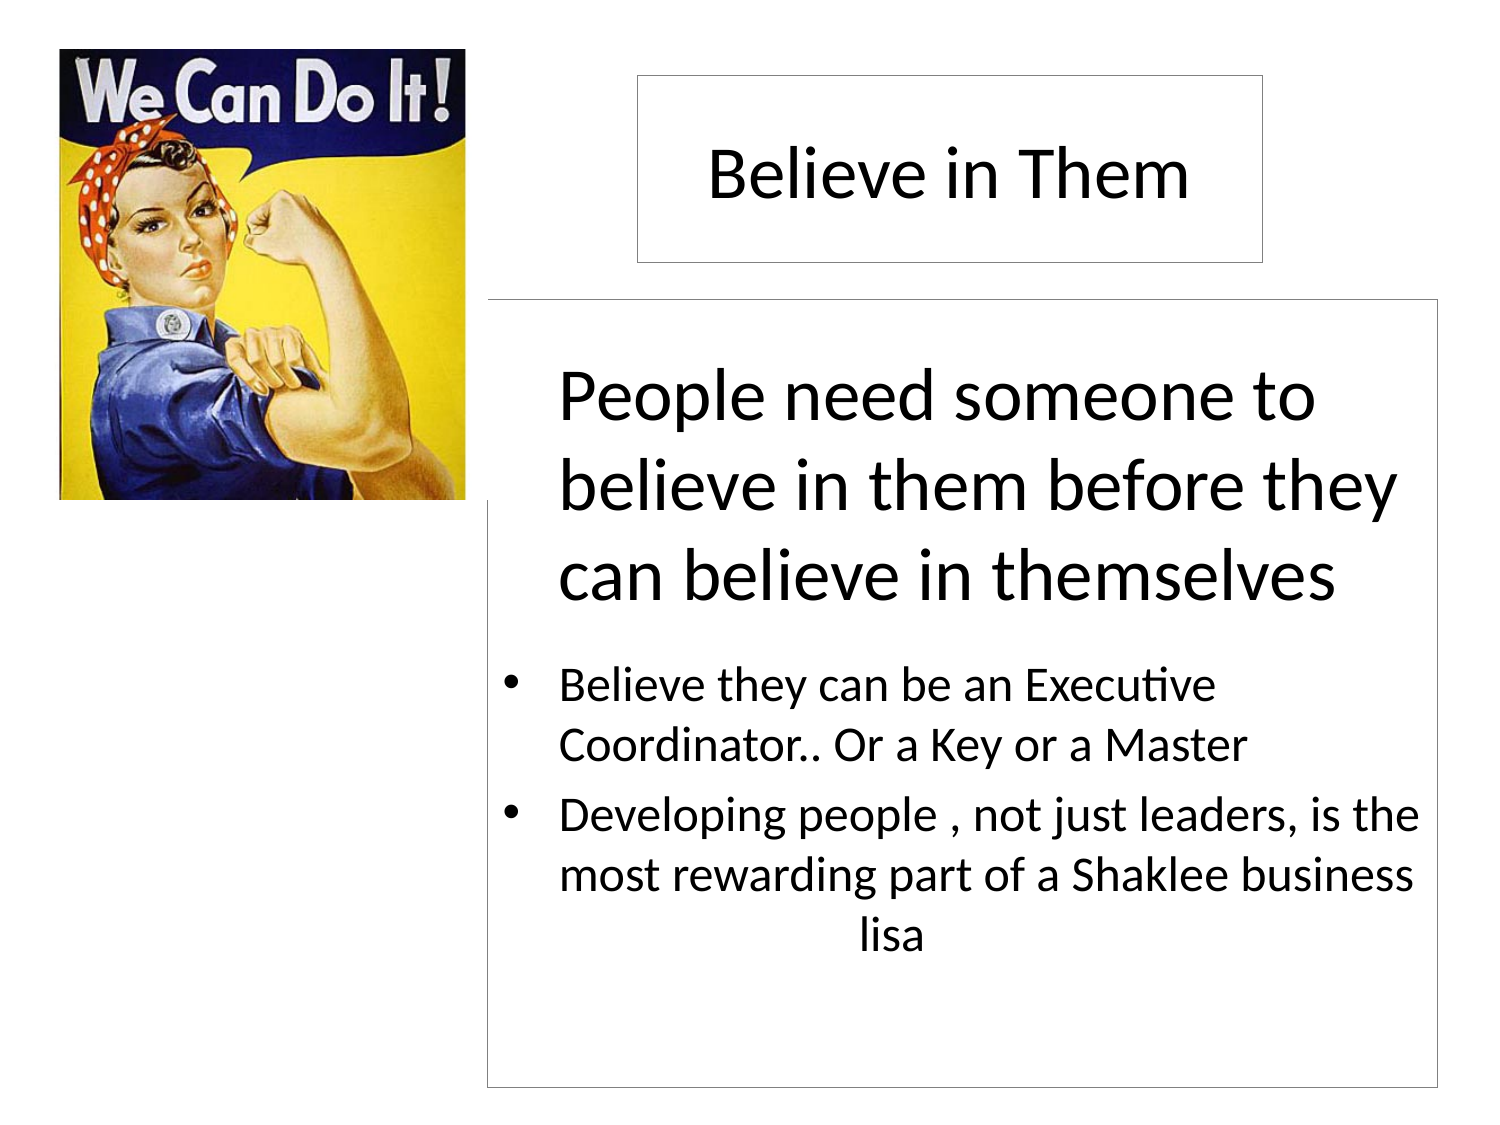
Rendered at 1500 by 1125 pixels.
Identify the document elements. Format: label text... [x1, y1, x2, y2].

list People need someone to believe in them before they can believe in themselves Believe they can be an Executive Coordinator.. Or a Key or a Master Developing people , not just leaders, is the most rewarding part of a Shaklee business lisa [487, 299, 1438, 1088]
picture [37, 49, 488, 501]
title Believe in Them [637, 75, 1263, 263]
